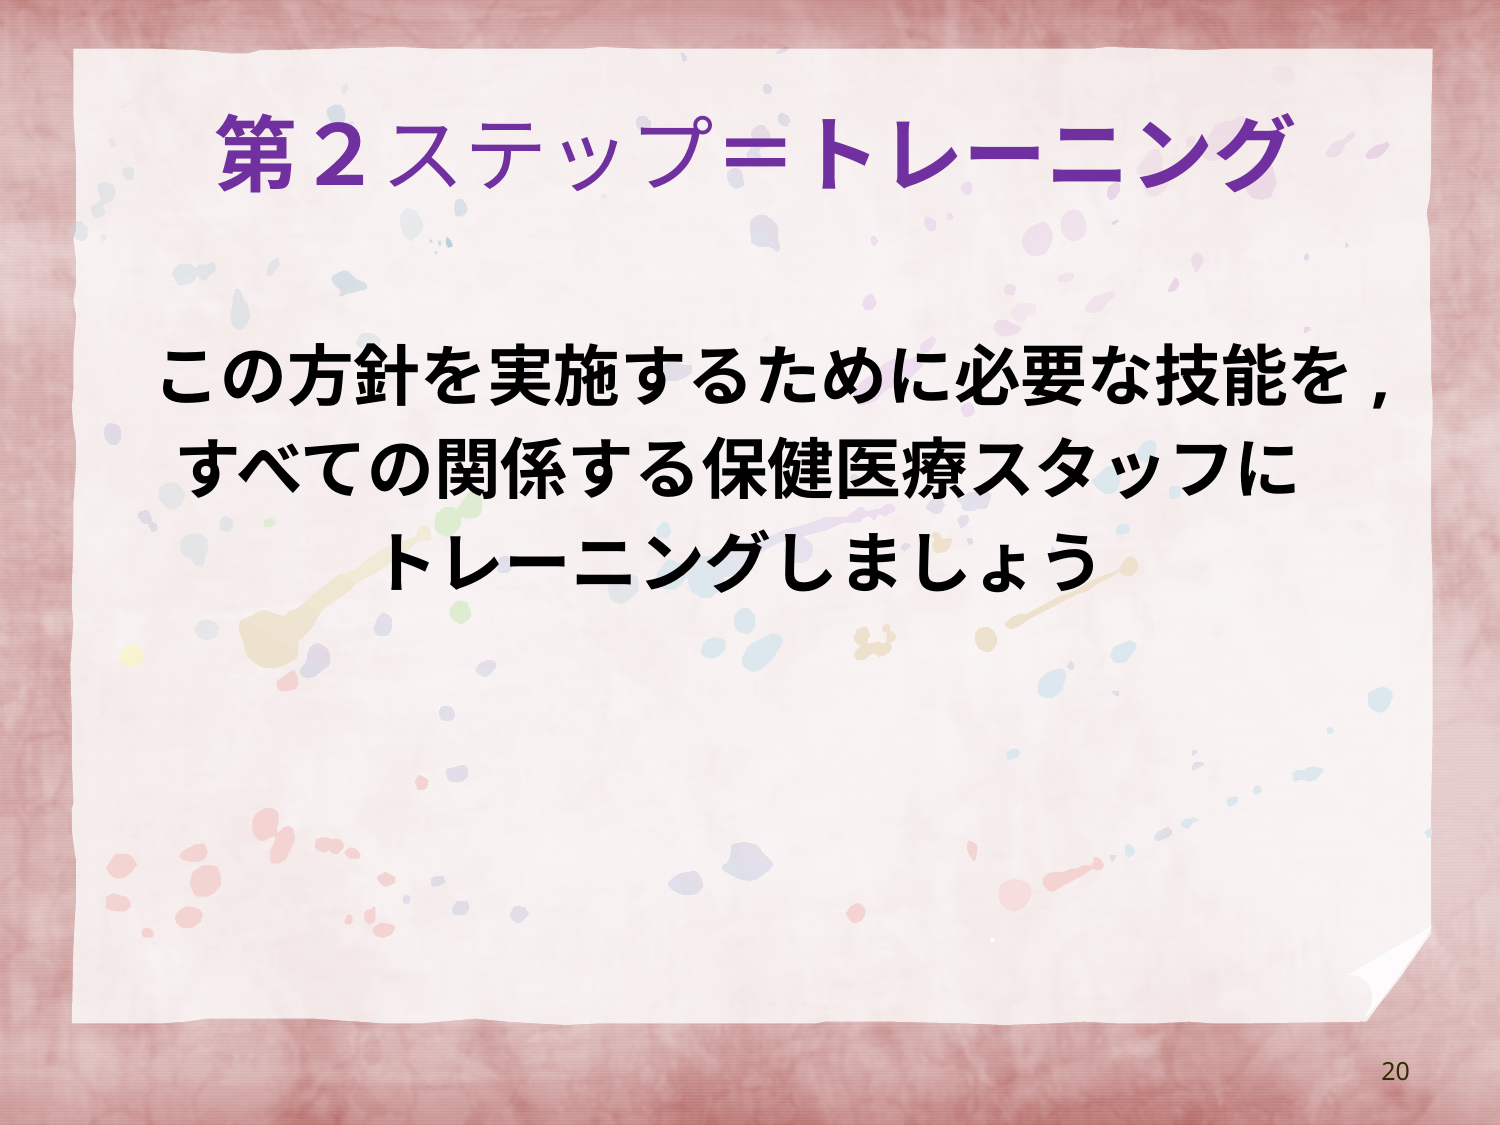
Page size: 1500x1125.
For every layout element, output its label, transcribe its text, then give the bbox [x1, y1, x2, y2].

title 第２ステップ＝トレーニング [152, 93, 1360, 212]
slide_number 20 [1074, 1042, 1425, 1103]
list この方針を実施するために必要な技能を, すべての関係する保健医療スタッフに トレーニングしましょう [40, 326, 1436, 835]
